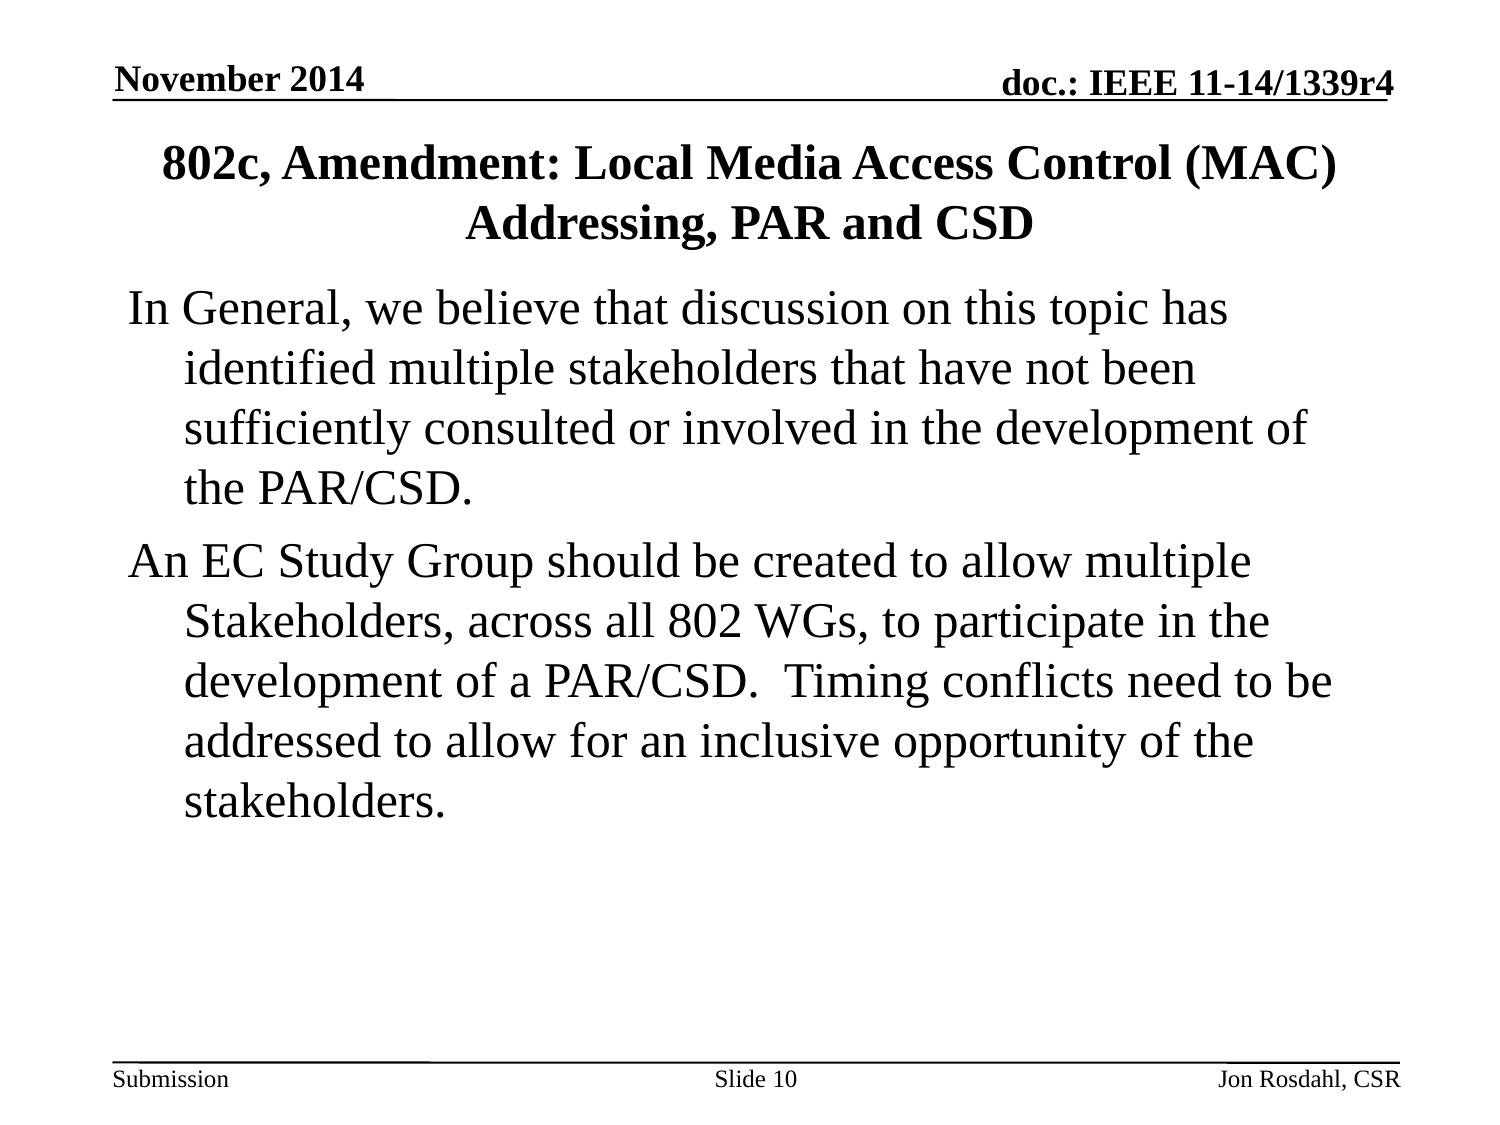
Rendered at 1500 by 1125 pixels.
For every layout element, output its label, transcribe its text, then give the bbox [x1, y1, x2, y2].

list In General, we believe that discussion on this topic has identified multiple stakeholders that have not been sufficiently consulted or involved in the development of the PAR/CSD. An EC Study Group should be created to allow multiple Stakeholders, across all 802 WGs, to participate in the development of a PAR/CSD. Timing conflicts need to be addressed to allow for an inclusive opportunity of the stakeholders. [112, 266, 1377, 1047]
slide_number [114, 54, 423, 100]
slide_number Slide 10 [712, 1061, 800, 1123]
footer Jon Rosdahl, CSR [878, 1061, 1402, 1093]
title 802c, Amendment: Local Media Access Control (MAC) Addressing, PAR and CSD [112, 112, 1388, 268]
